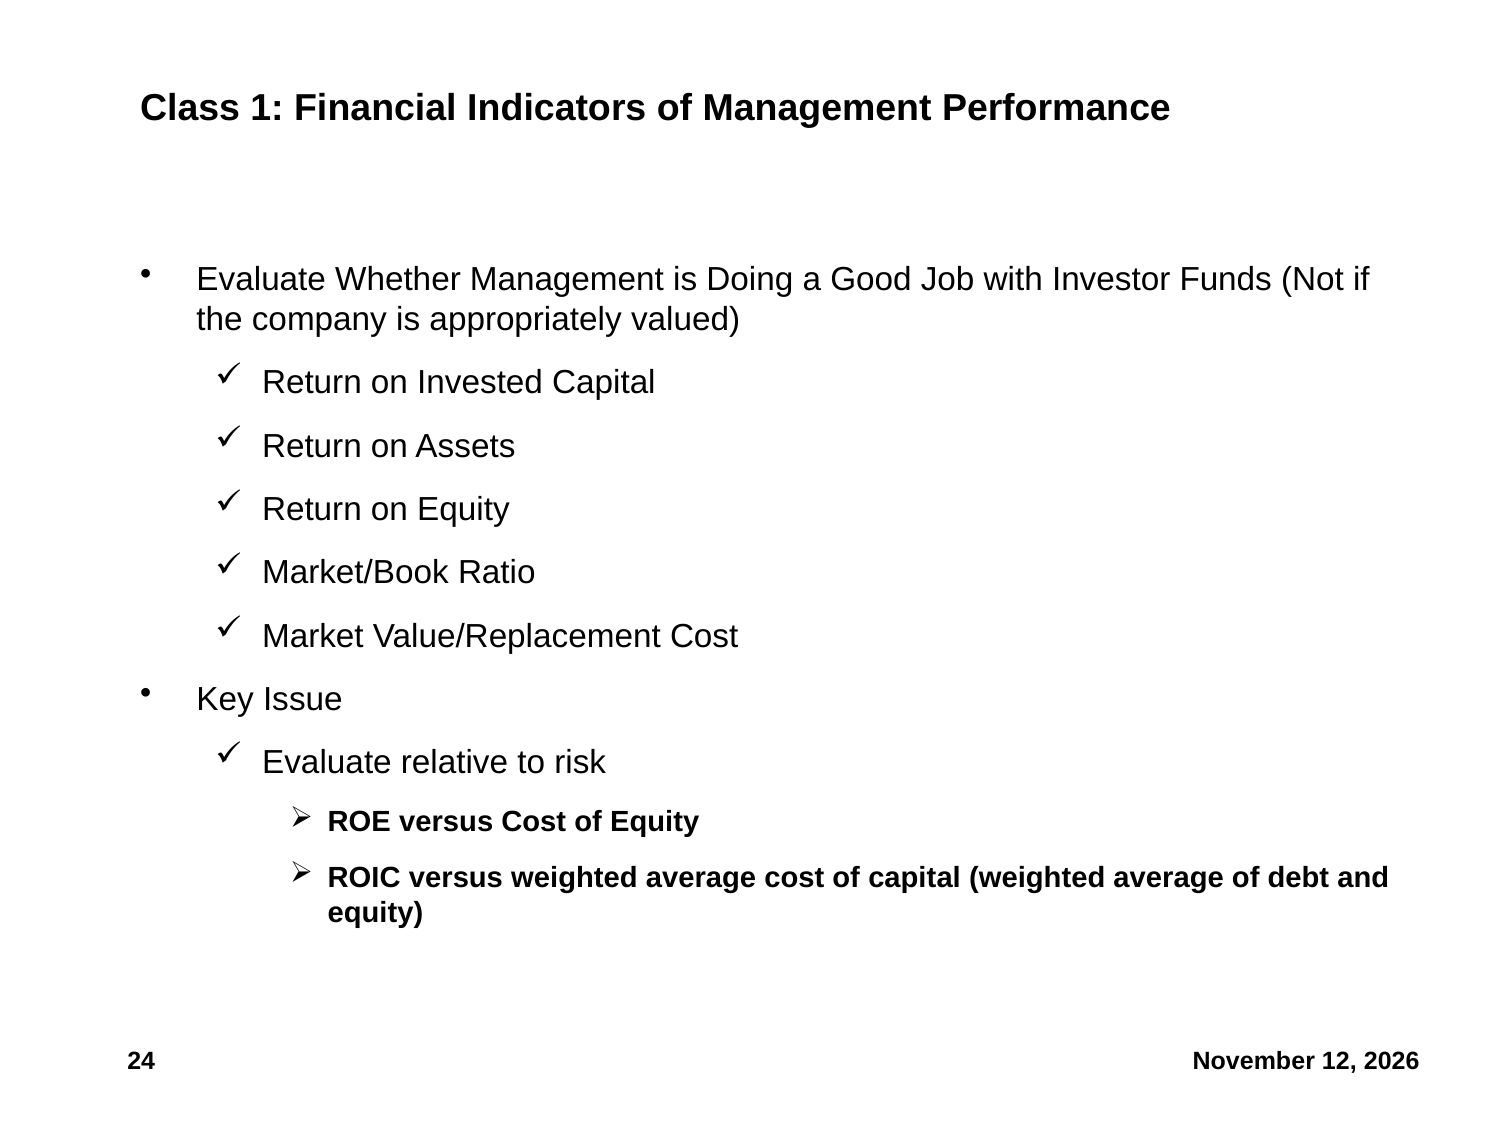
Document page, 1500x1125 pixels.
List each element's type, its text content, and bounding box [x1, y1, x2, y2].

title Class 1: Financial Indicators of Management Performance [124, 74, 1376, 226]
list Evaluate Whether Management is Doing a Good Job with Investor Funds (Not if the company is appropriately valued) Return on Invested Capital Return on Assets Return on Equity Market/Book Ratio Market Value/Replacement Cost Key Issue Evaluate relative to risk ROE versus Cost of Equity ROIC versus weighted average cost of capital (weighted average of debt and equity) [124, 249, 1413, 1001]
